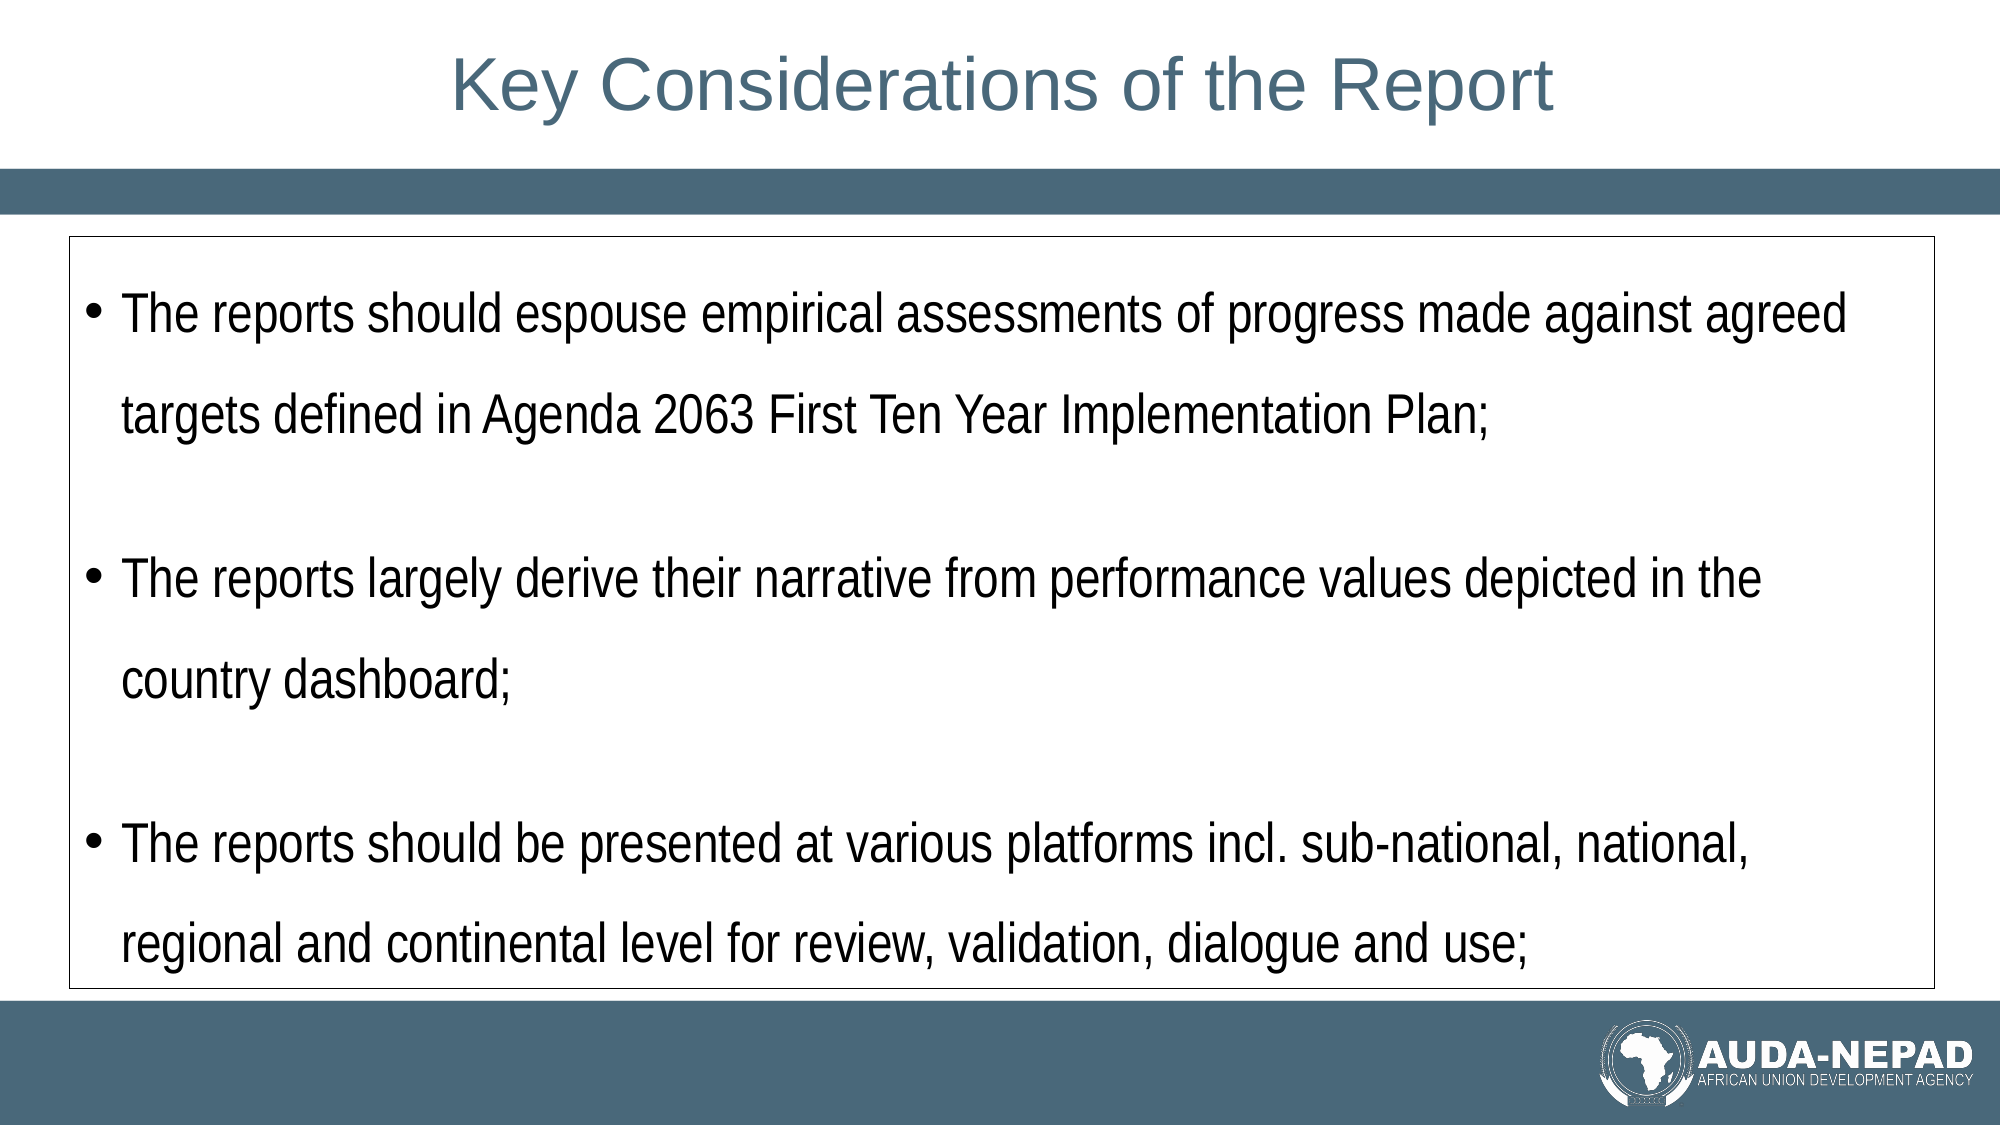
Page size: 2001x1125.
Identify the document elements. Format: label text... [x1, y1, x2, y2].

list The reports should espouse empirical assessments of progress made against agreed targets defined in Agenda 2063 First Ten Year Implementation Plan; The reports largely derive their narrative from performance values depicted in the country dashboard; The reports should be presented at various platforms incl. sub-national, national, regional and continental level for review, validation, dialogue and use; [69, 236, 1935, 989]
picture [1599, 1020, 1974, 1107]
title Key Considerations of the Report [69, 24, 1935, 148]
